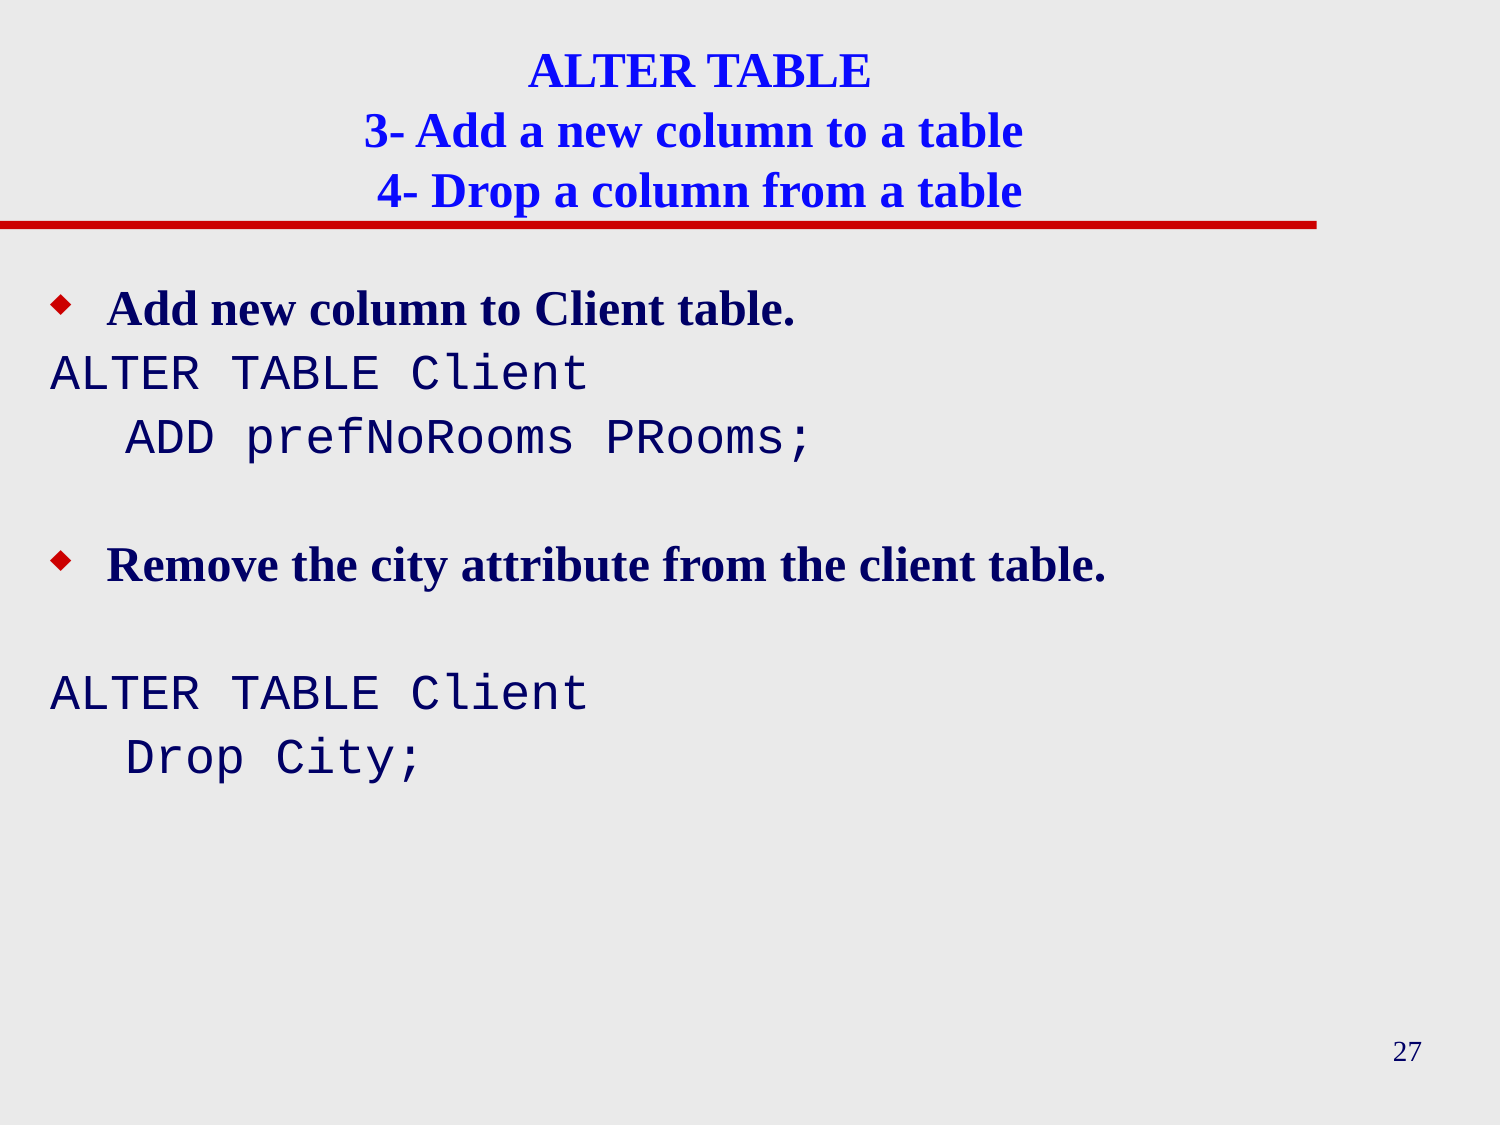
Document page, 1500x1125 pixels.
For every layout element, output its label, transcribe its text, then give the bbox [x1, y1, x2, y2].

title ALTER TABLE 3- Add a new column to a table 4- Drop a column from a table [62, 43, 1338, 226]
list Add new column to Client table. ALTER TABLE Client ADD prefNoRooms PRooms; Remove the city attribute from the client table. ALTER TABLE Client Drop City; [34, 274, 1466, 951]
slide_number 27 [1124, 1012, 1438, 1088]
